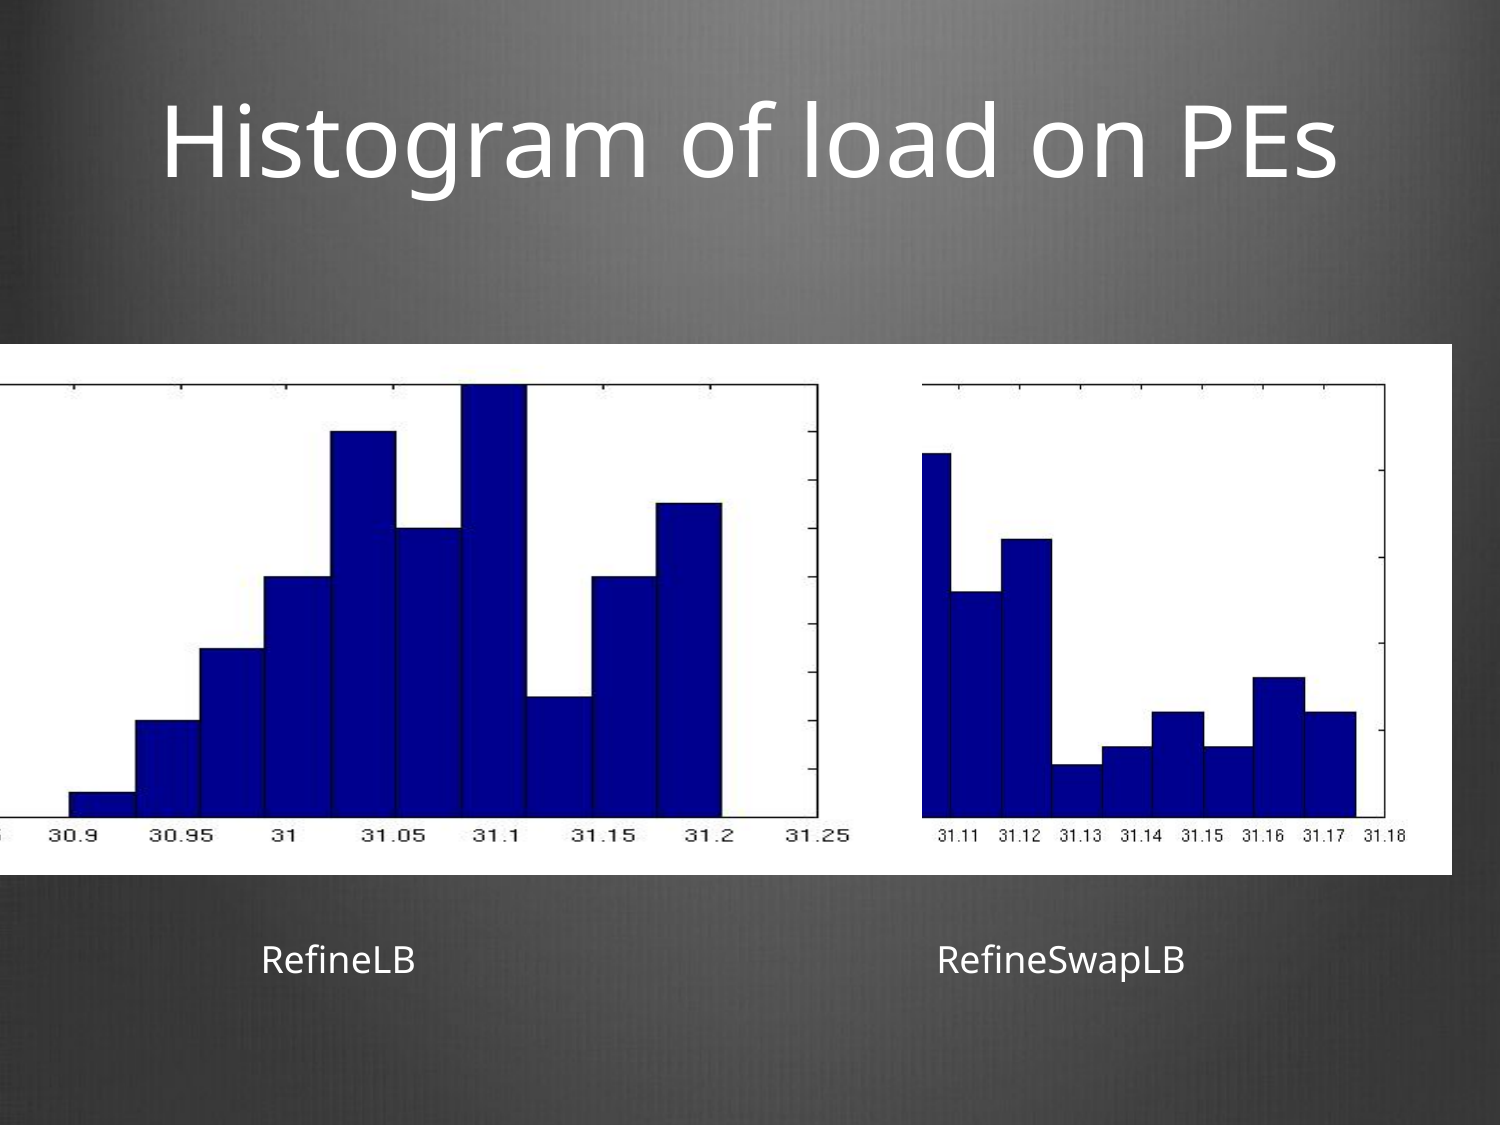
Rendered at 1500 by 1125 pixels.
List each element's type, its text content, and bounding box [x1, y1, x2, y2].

picture [0, 0, 1500, 1125]
text_box RefineLB [245, 928, 586, 989]
text_box Histogram of load on PEs [112, 19, 1388, 255]
text_box RefineSwapLB [921, 928, 1262, 989]
